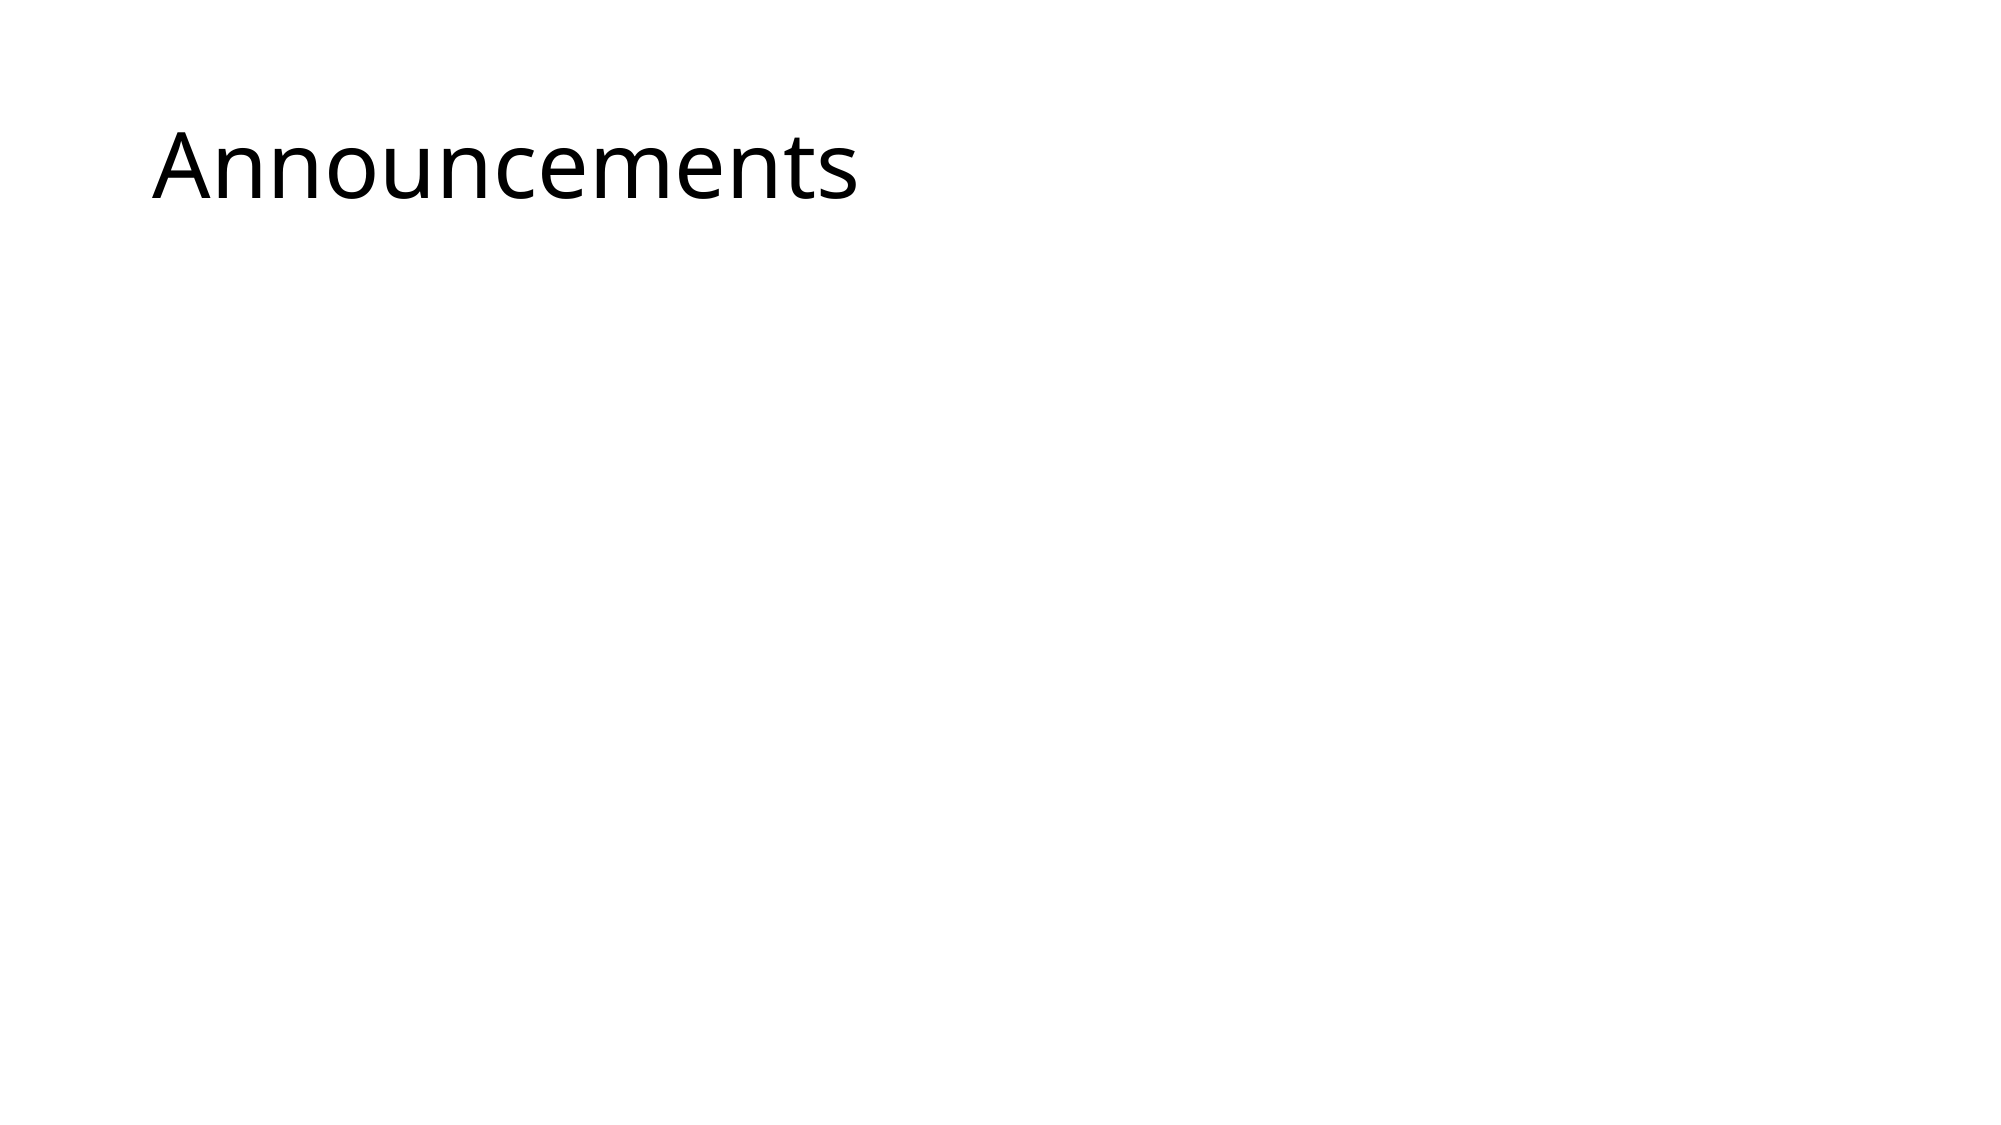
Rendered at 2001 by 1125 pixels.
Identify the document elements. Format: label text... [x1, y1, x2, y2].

title Announcements [137, 59, 1863, 278]
